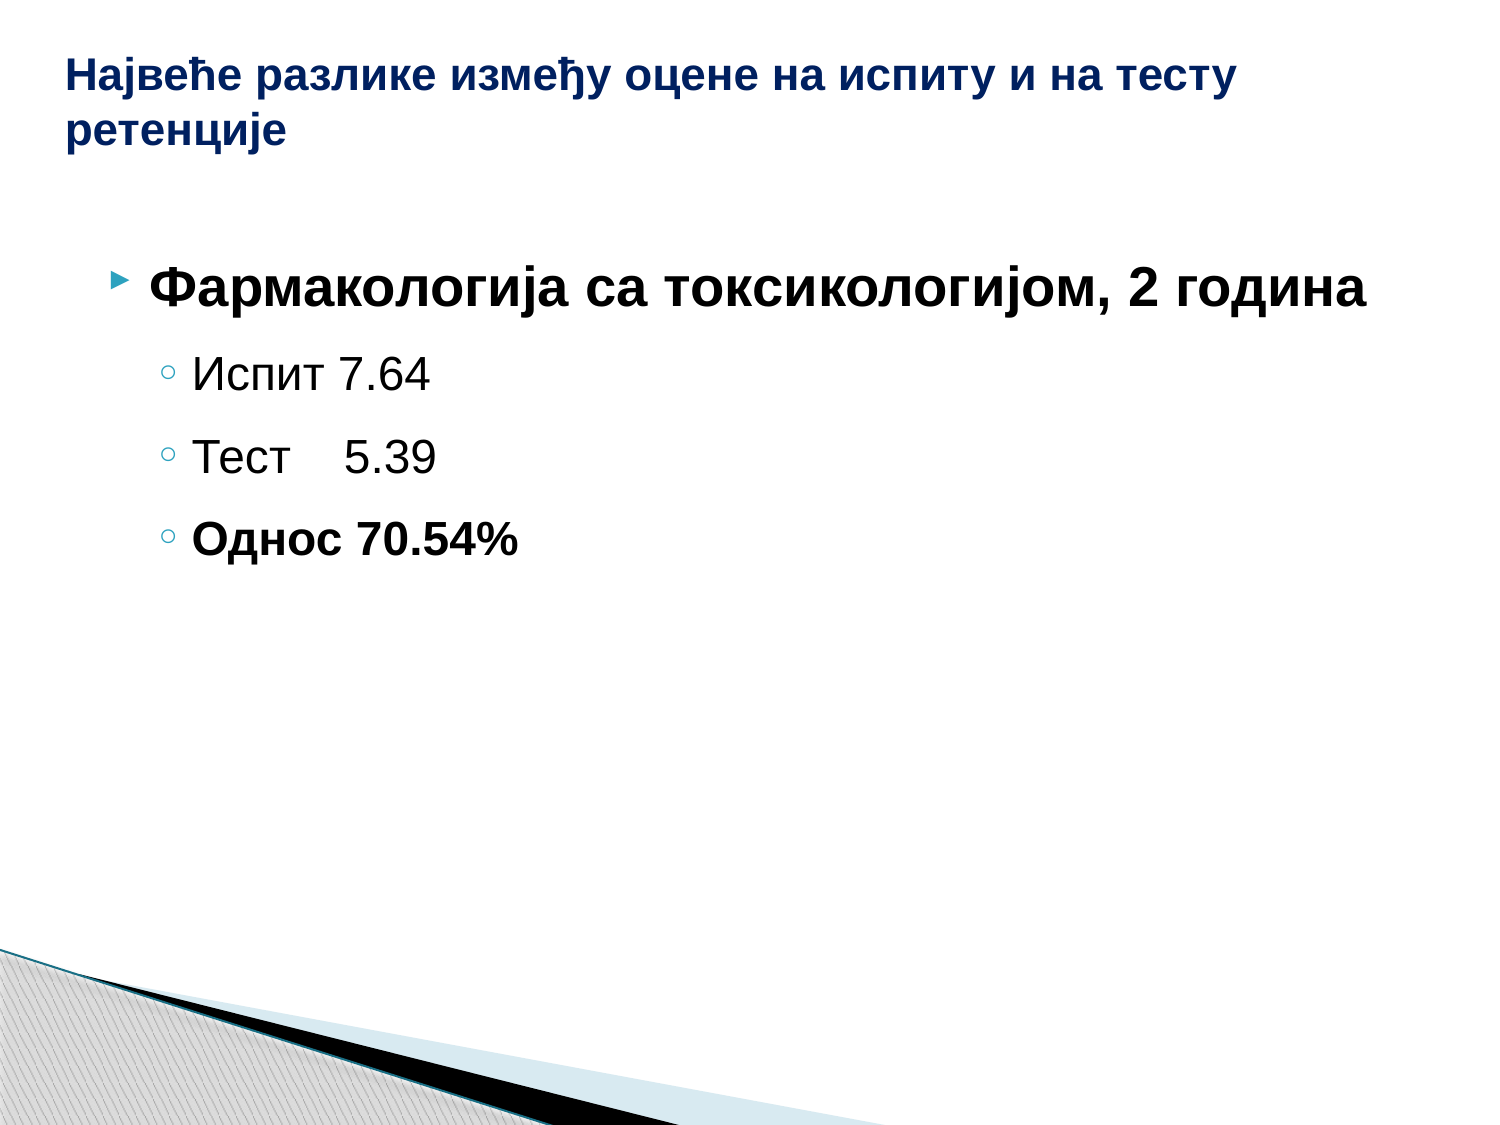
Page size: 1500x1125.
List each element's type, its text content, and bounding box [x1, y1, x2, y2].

list Фармакологија са токсикологијом, 2 година Испит 7.64 Тест 5.39 Однос 70.54% [75, 243, 1425, 986]
title Највеће разлике између оцене на испиту и на тесту ретенције [50, 37, 1400, 163]
